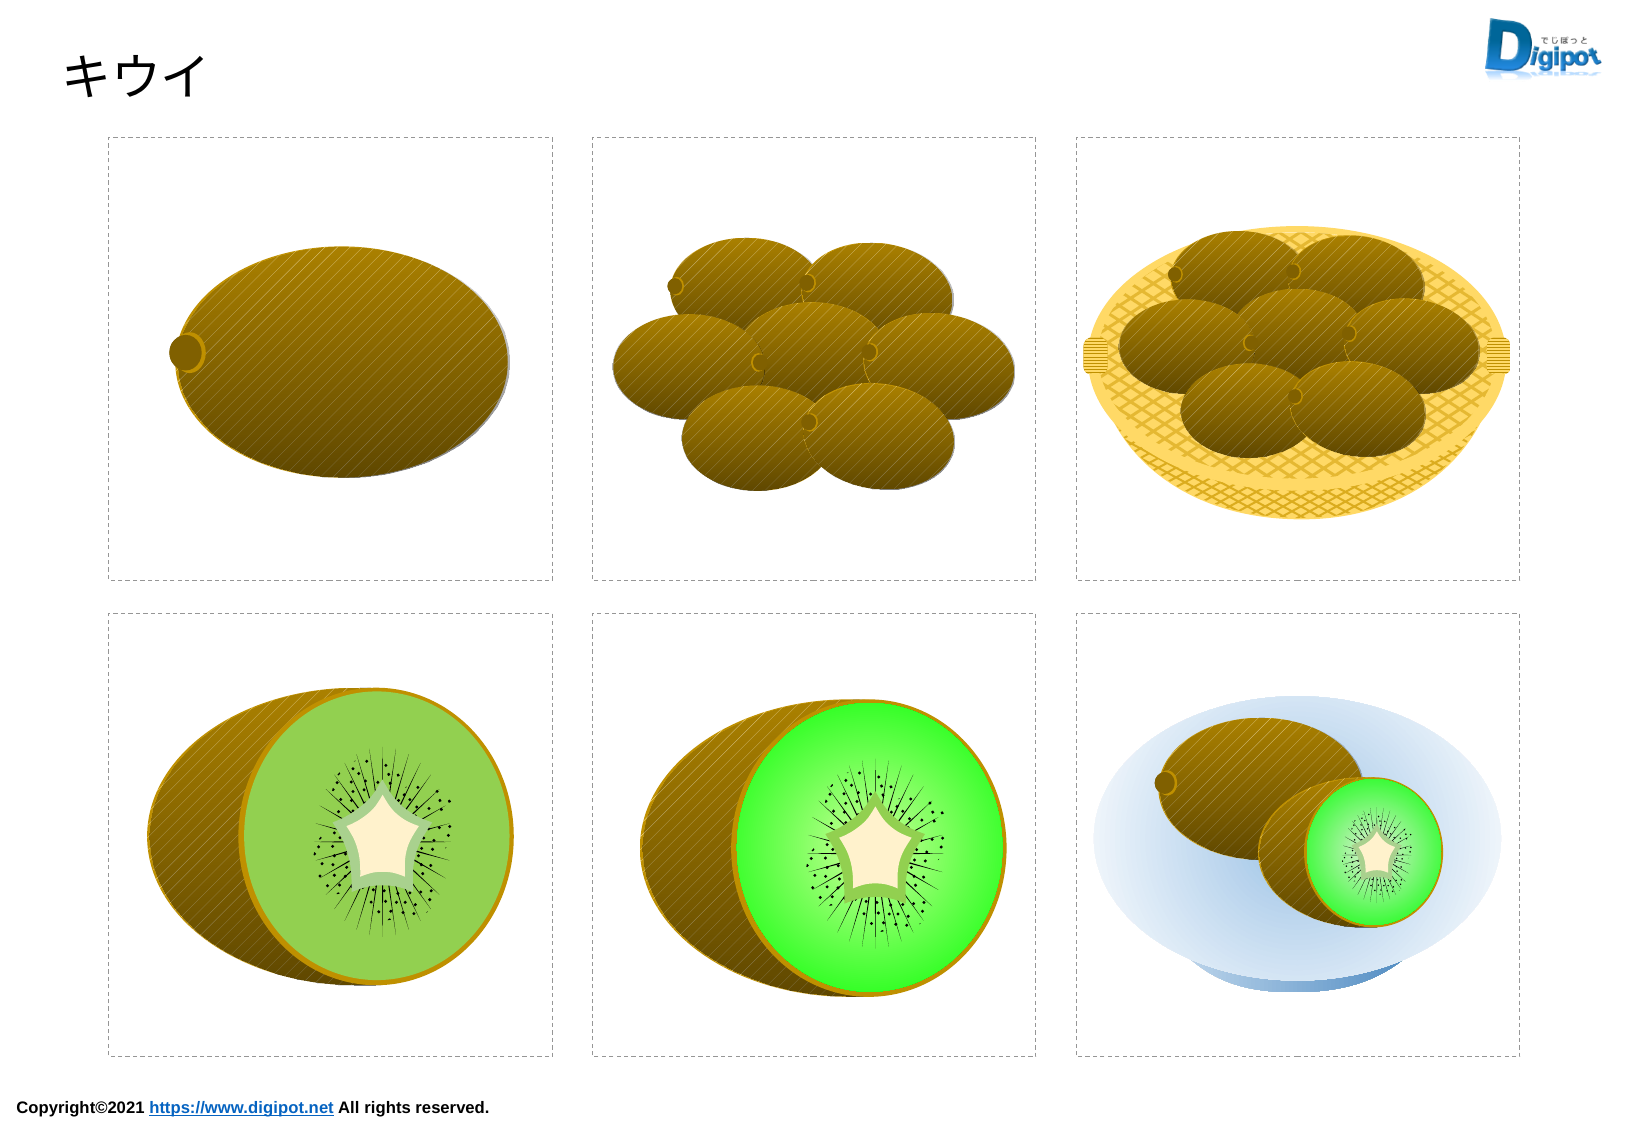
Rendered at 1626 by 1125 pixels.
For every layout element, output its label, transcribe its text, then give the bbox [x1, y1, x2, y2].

picture [1485, 18, 1602, 82]
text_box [639, 699, 1007, 997]
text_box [169, 246, 510, 478]
text_box キウイ [46, 38, 226, 113]
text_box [147, 687, 514, 986]
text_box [1083, 226, 1511, 520]
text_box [612, 237, 1016, 491]
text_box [1093, 696, 1502, 993]
